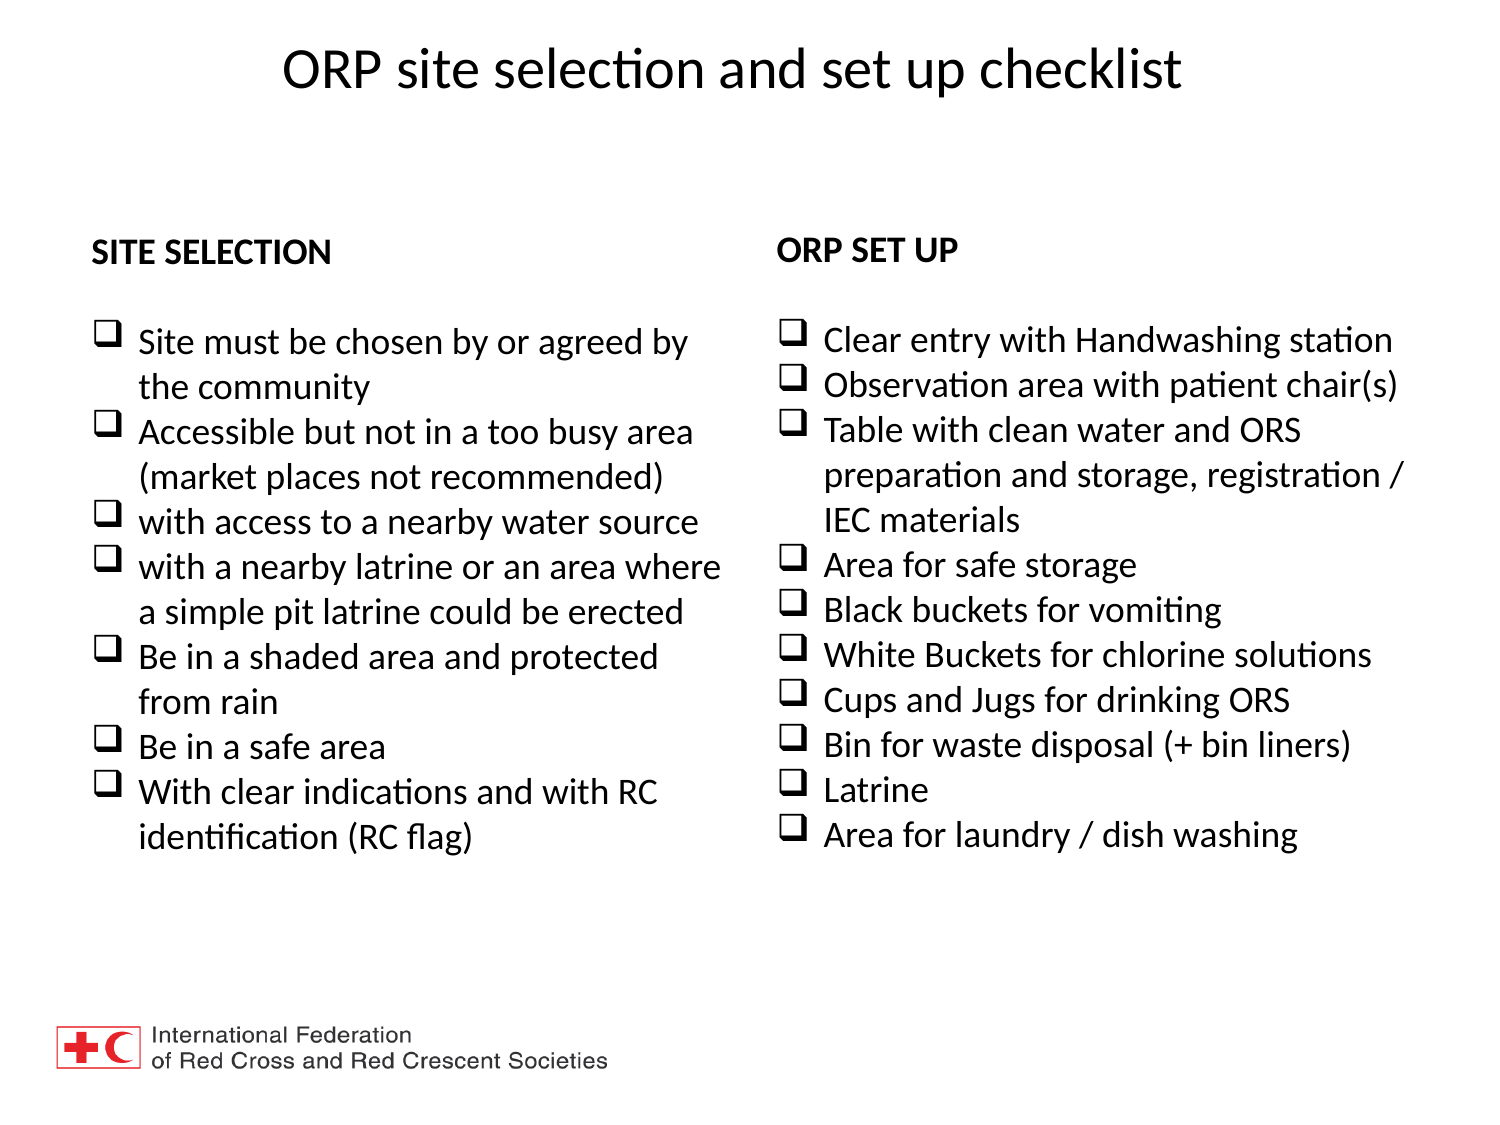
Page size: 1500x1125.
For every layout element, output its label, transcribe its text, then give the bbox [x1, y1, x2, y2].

text_box ORP SET UP Clear entry with Handwashing station Observation area with patient chair(s) Table with clean water and ORS preparation and storage, registration / IEC materials Area for safe storage Black buckets for vomiting White Buckets for chlorine solutions Cups and Jugs for drinking ORS Bin for waste disposal (+ bin liners) Latrine Area for laundry / dish washing [761, 172, 1459, 863]
title ORP site selection and set up checklist [64, 0, 1415, 160]
text_box SITE SELECTION Site must be chosen by or agreed by the community Accessible but not in a too busy area (market places not recommended) with access to a nearby water source with a nearby latrine or an area where a simple pit latrine could be erected Be in a shaded area and protected from rain Be in a safe area With clear indications and with RC identification (RC flag) [76, 219, 750, 864]
picture [52, 1022, 614, 1071]
